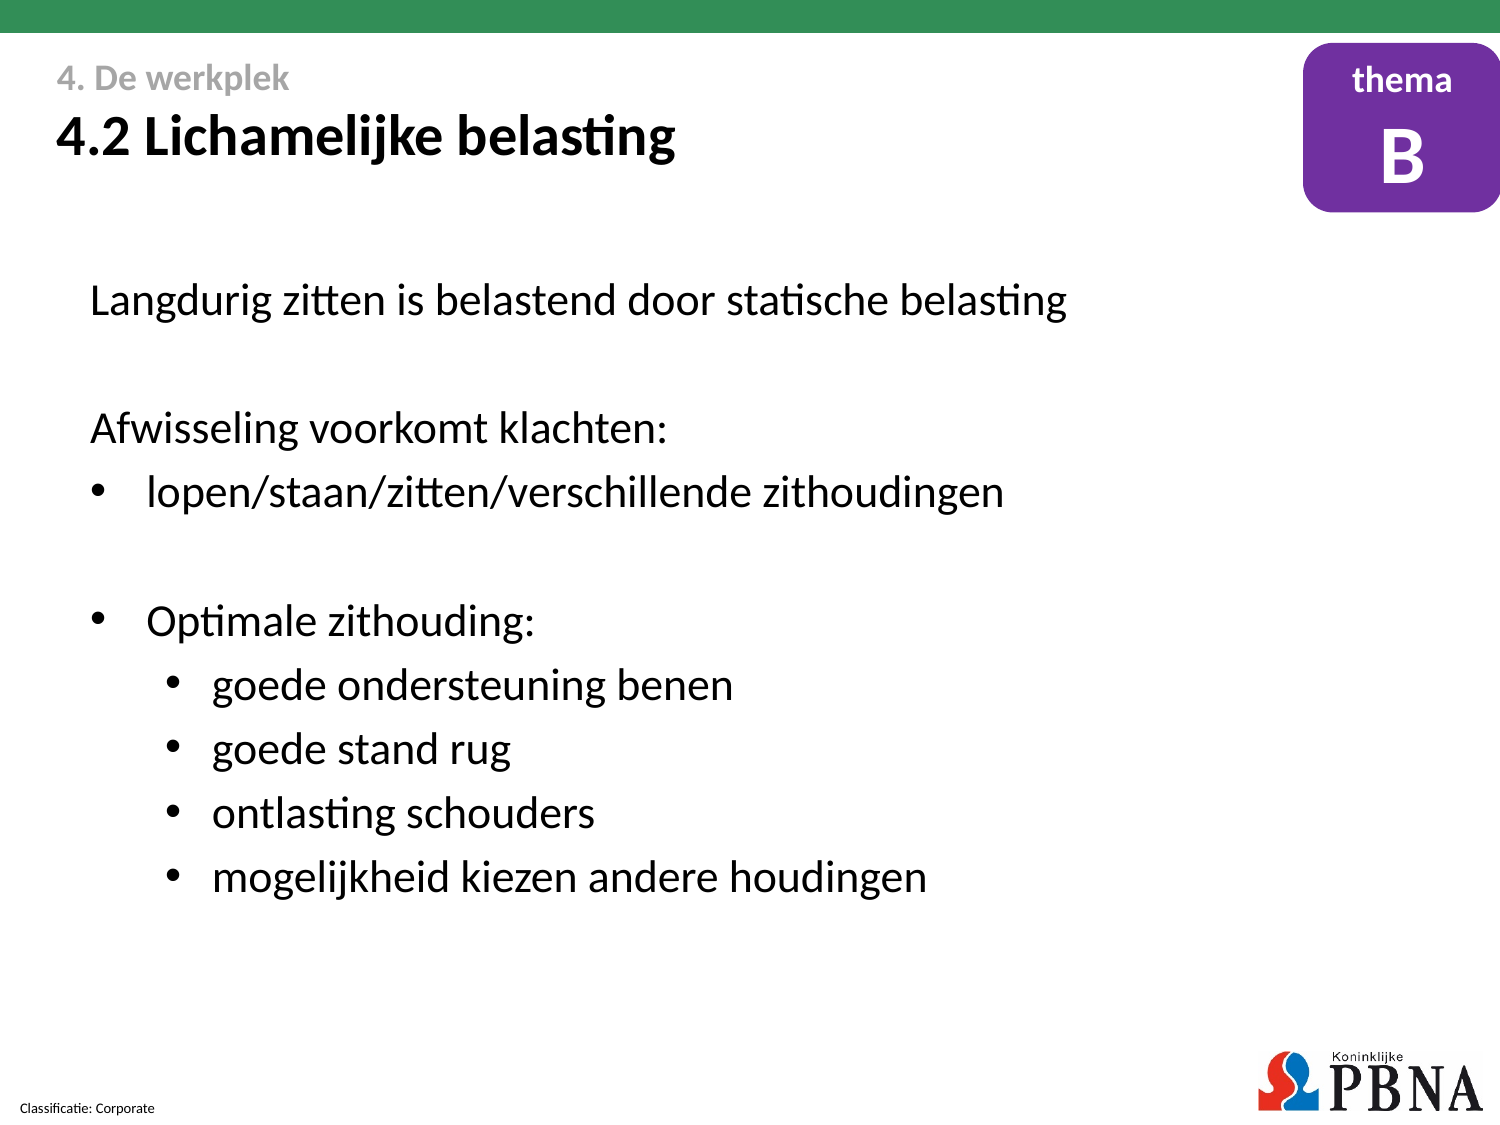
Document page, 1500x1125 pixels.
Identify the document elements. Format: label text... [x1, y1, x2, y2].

picture [1257, 1051, 1483, 1112]
text_box [0, 0, 1500, 33]
list Langdurig zitten is belastend door statische belasting Afwisseling voorkomt klachten: lopen/staan/zitten/verschillende zithoudingen Optimale zithouding: goede ondersteuning benen goede stand rug ontlasting schouders mogelijkheid kiezen andere houdingen [75, 262, 1425, 1005]
title 4. De werkplek 4.2 Lichamelijke belasting [41, 45, 1392, 233]
text_box thema B [1303, 42, 1500, 213]
